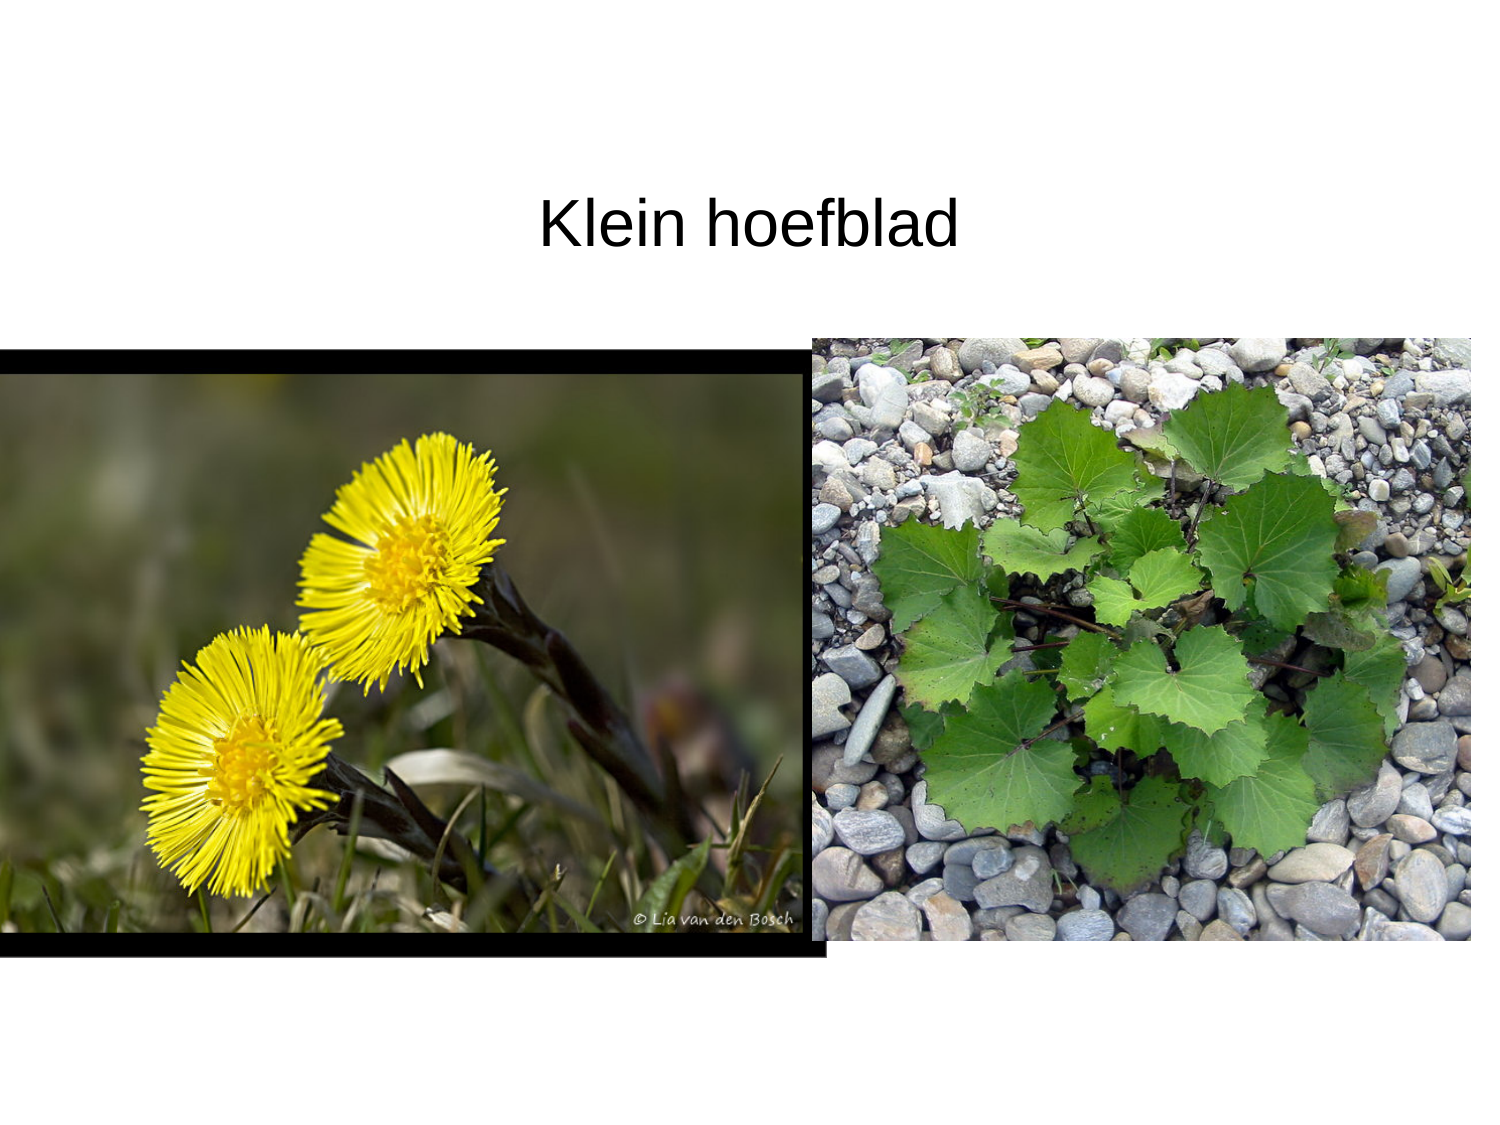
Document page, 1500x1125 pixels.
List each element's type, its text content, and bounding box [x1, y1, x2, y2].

picture [0, 337, 1471, 959]
text_box Klein hoefblad [0, 172, 1500, 268]
